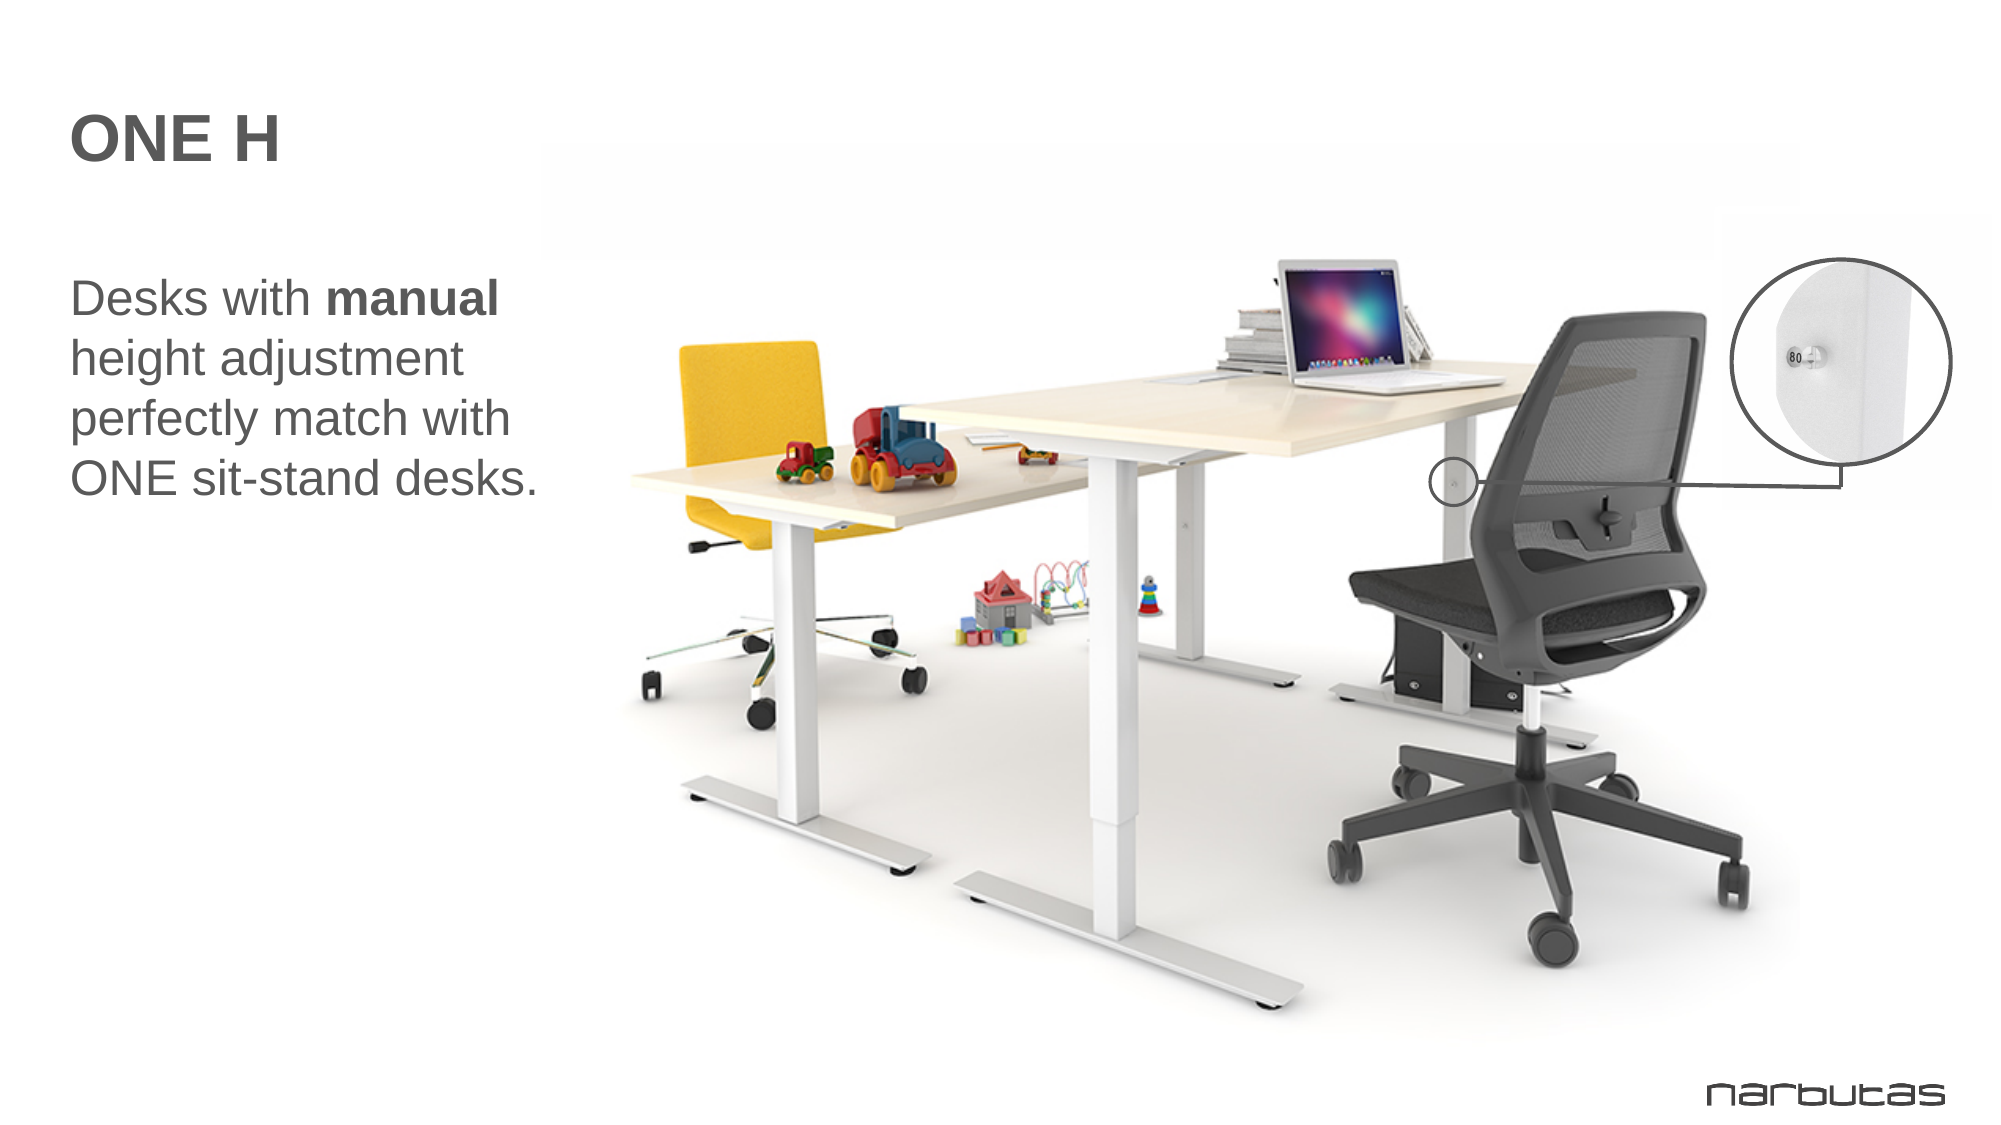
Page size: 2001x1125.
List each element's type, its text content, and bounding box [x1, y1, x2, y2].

text_box ONE H Desks with manual height adjustment perfectly match with ONE sit-stand desks. [55, 87, 634, 513]
picture [1707, 1083, 1945, 1106]
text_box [1477, 481, 1842, 488]
picture [541, 143, 1993, 1050]
